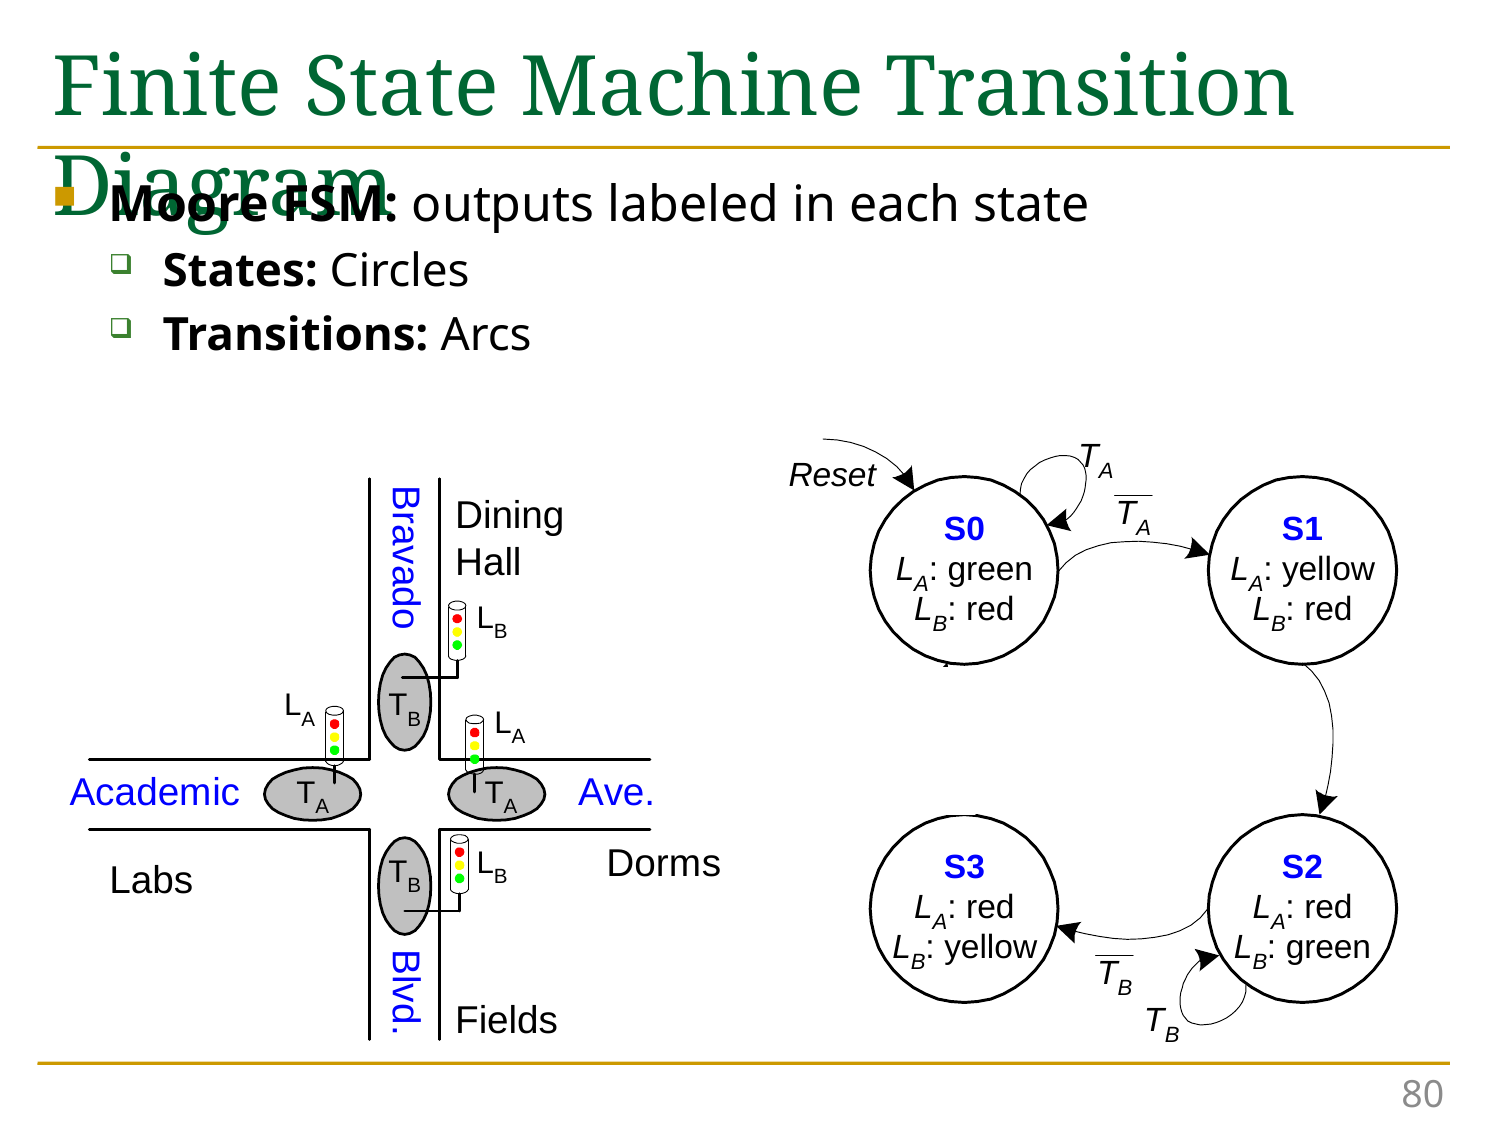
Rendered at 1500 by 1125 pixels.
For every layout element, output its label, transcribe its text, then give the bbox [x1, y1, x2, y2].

title Finite State Machine Transition Diagram [37, 24, 1450, 163]
list Moore FSM: outputs labeled in each state States: Circles Transitions: Arcs [37, 163, 1450, 1016]
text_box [762, 408, 1420, 1063]
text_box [49, 465, 750, 1063]
slide_number 80 [1121, 1066, 1460, 1125]
